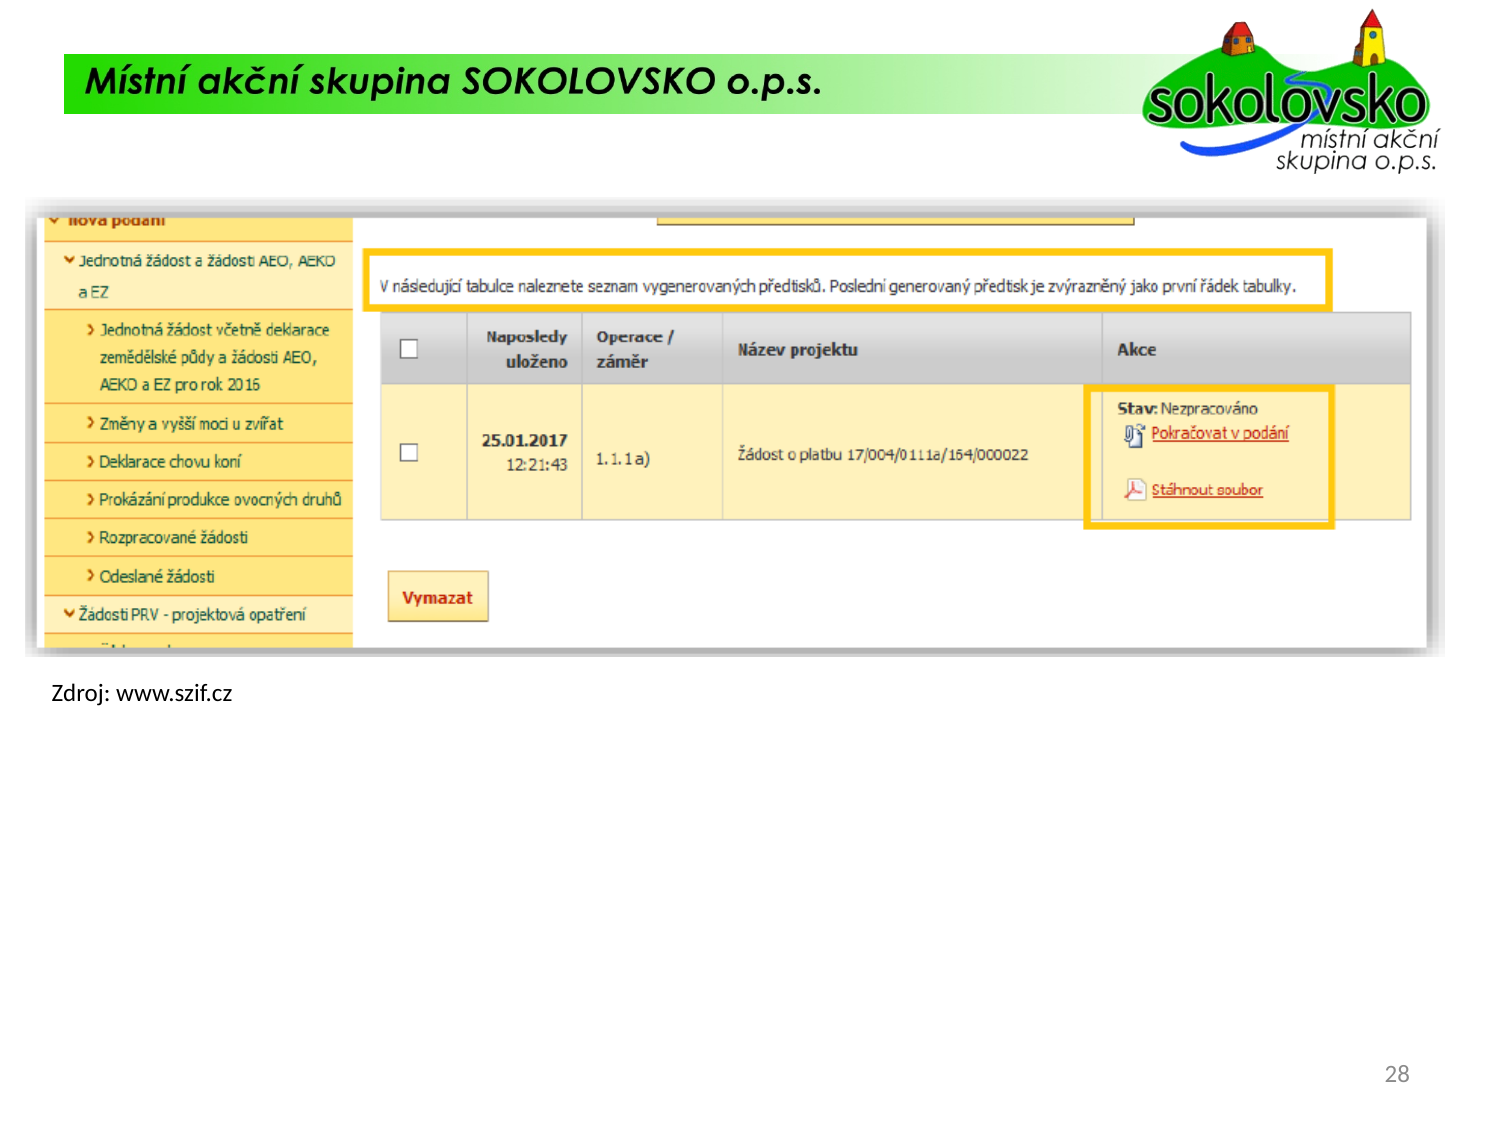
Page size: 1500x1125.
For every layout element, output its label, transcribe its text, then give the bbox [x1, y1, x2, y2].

slide_number 28 [1074, 1042, 1425, 1103]
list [24, 197, 1445, 658]
picture [64, 0, 1455, 197]
text_box Zdroj: www.szif.cz [36, 668, 248, 714]
